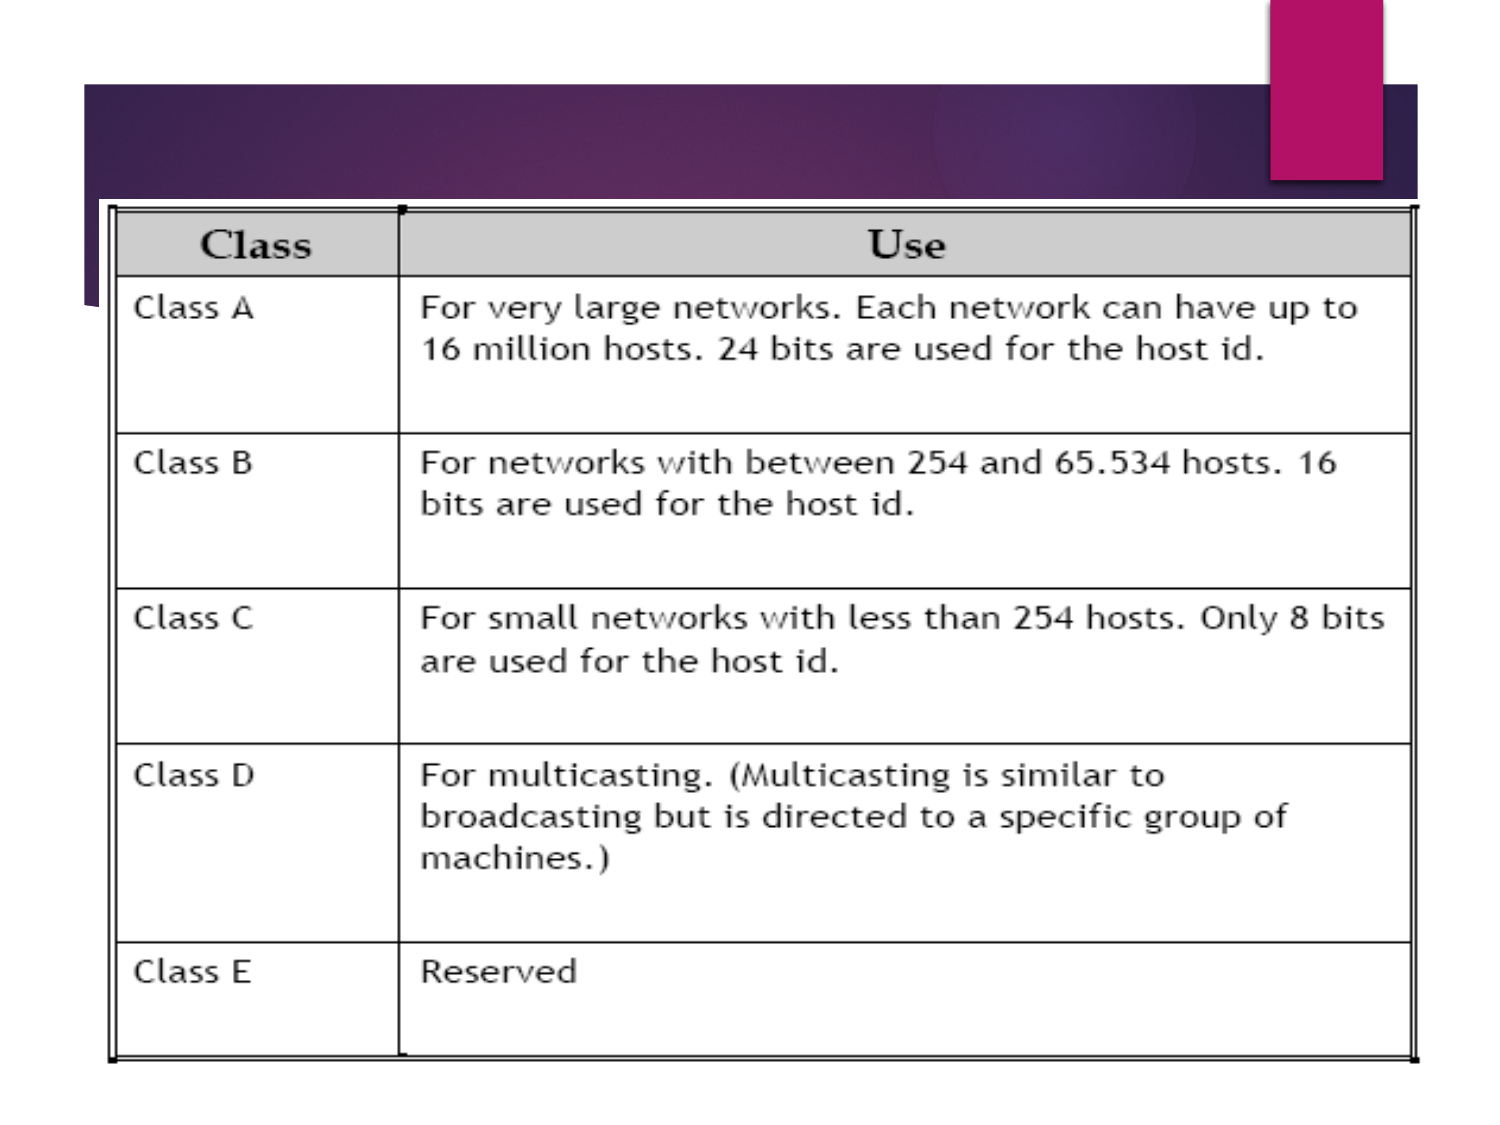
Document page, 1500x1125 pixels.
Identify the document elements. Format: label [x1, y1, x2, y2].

picture [99, 199, 1426, 1066]
